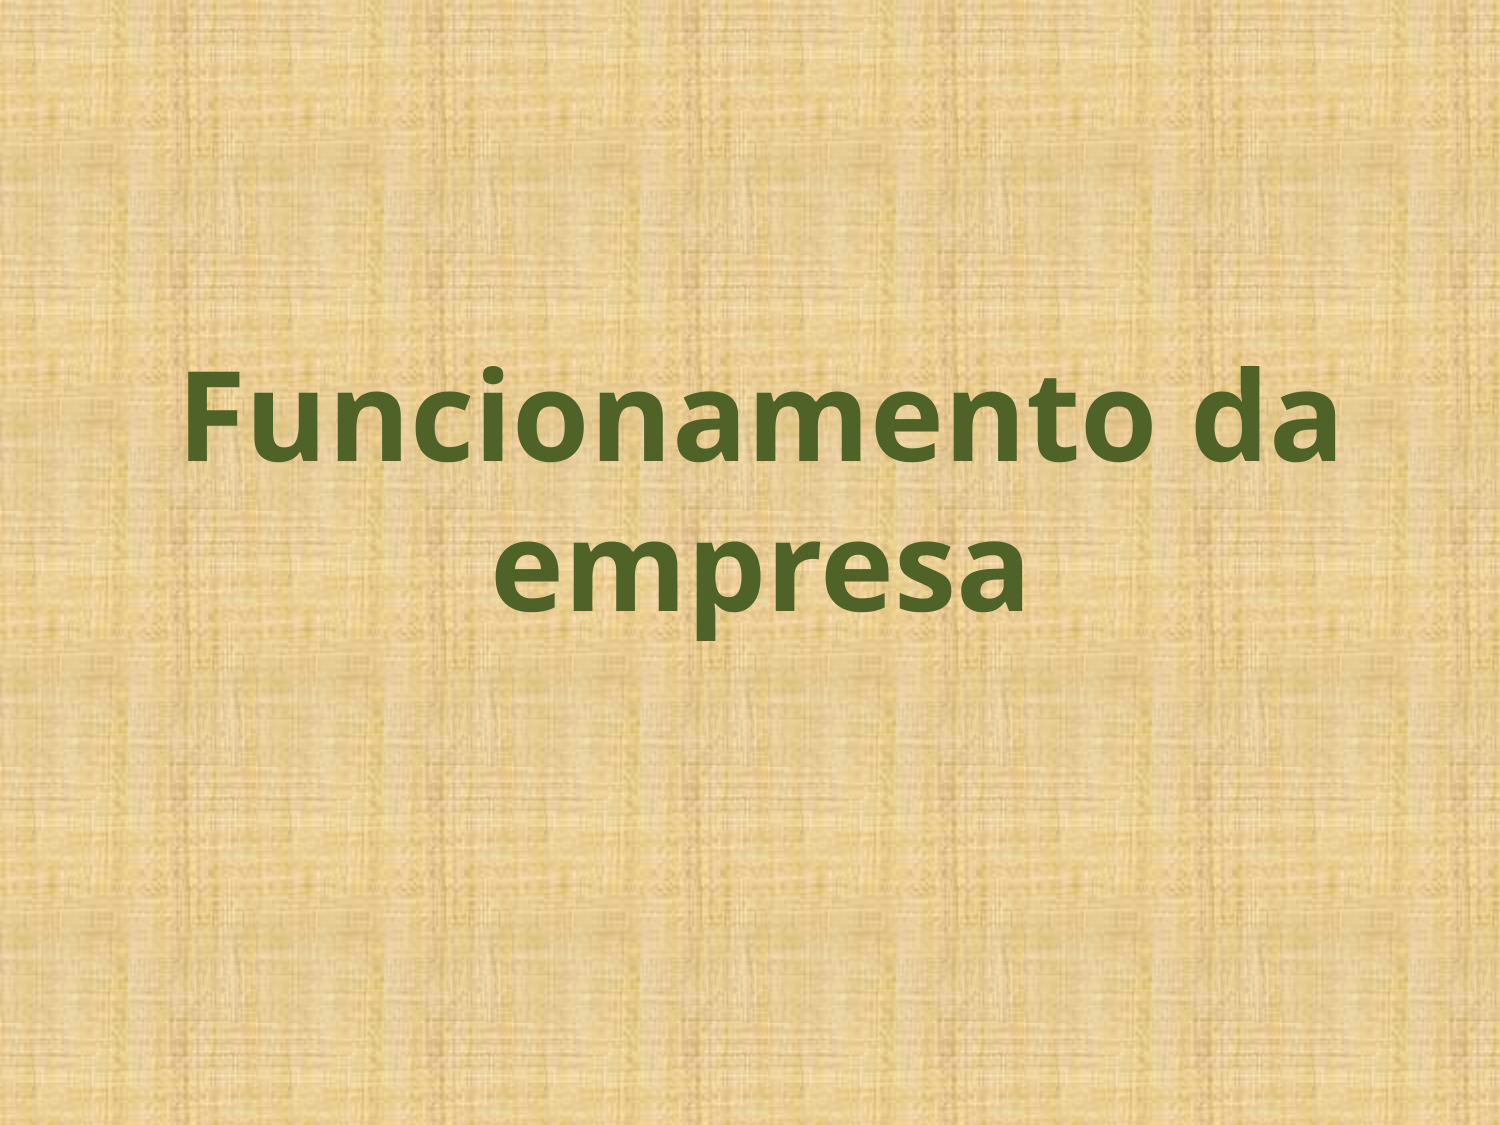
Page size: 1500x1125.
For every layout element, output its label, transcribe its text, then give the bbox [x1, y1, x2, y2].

title Funcionamento da empresa [70, 351, 1454, 622]
picture [0, 0, 1500, 1125]
